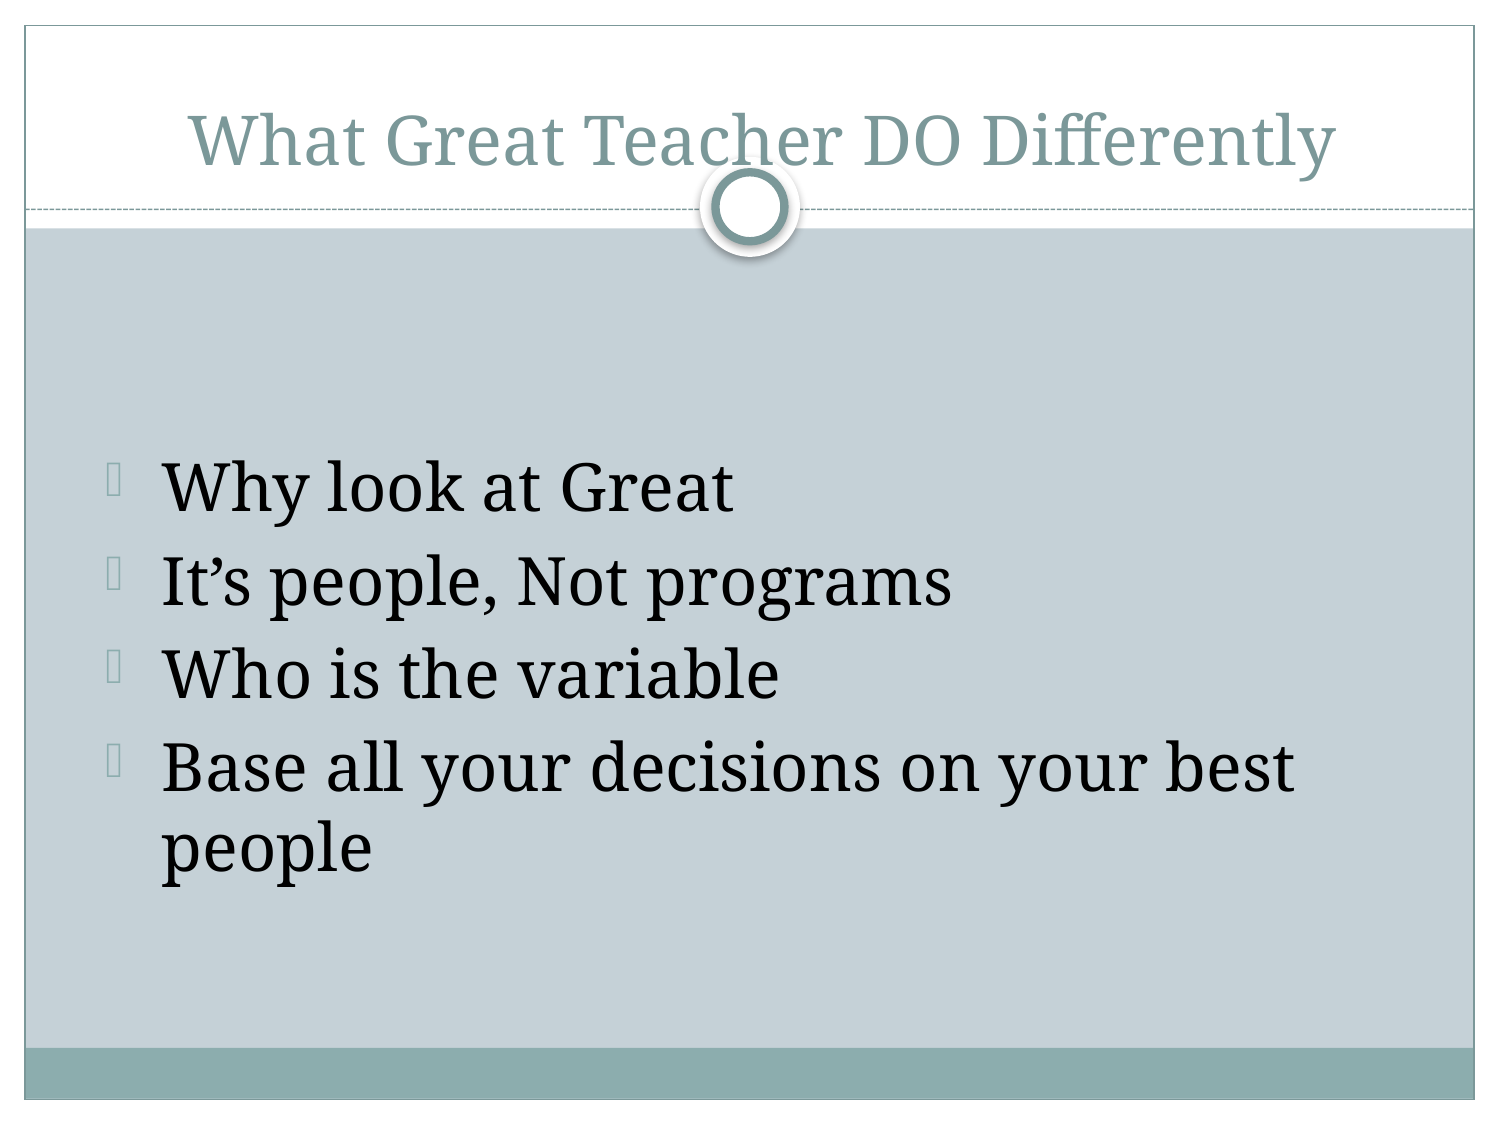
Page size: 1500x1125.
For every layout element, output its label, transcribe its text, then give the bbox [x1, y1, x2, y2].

list Why look at Great It’s people, Not programs Who is the variable Base all your decisions on your best people [24, 437, 1475, 900]
title What Great Teacher DO Differently [62, 62, 1463, 187]
